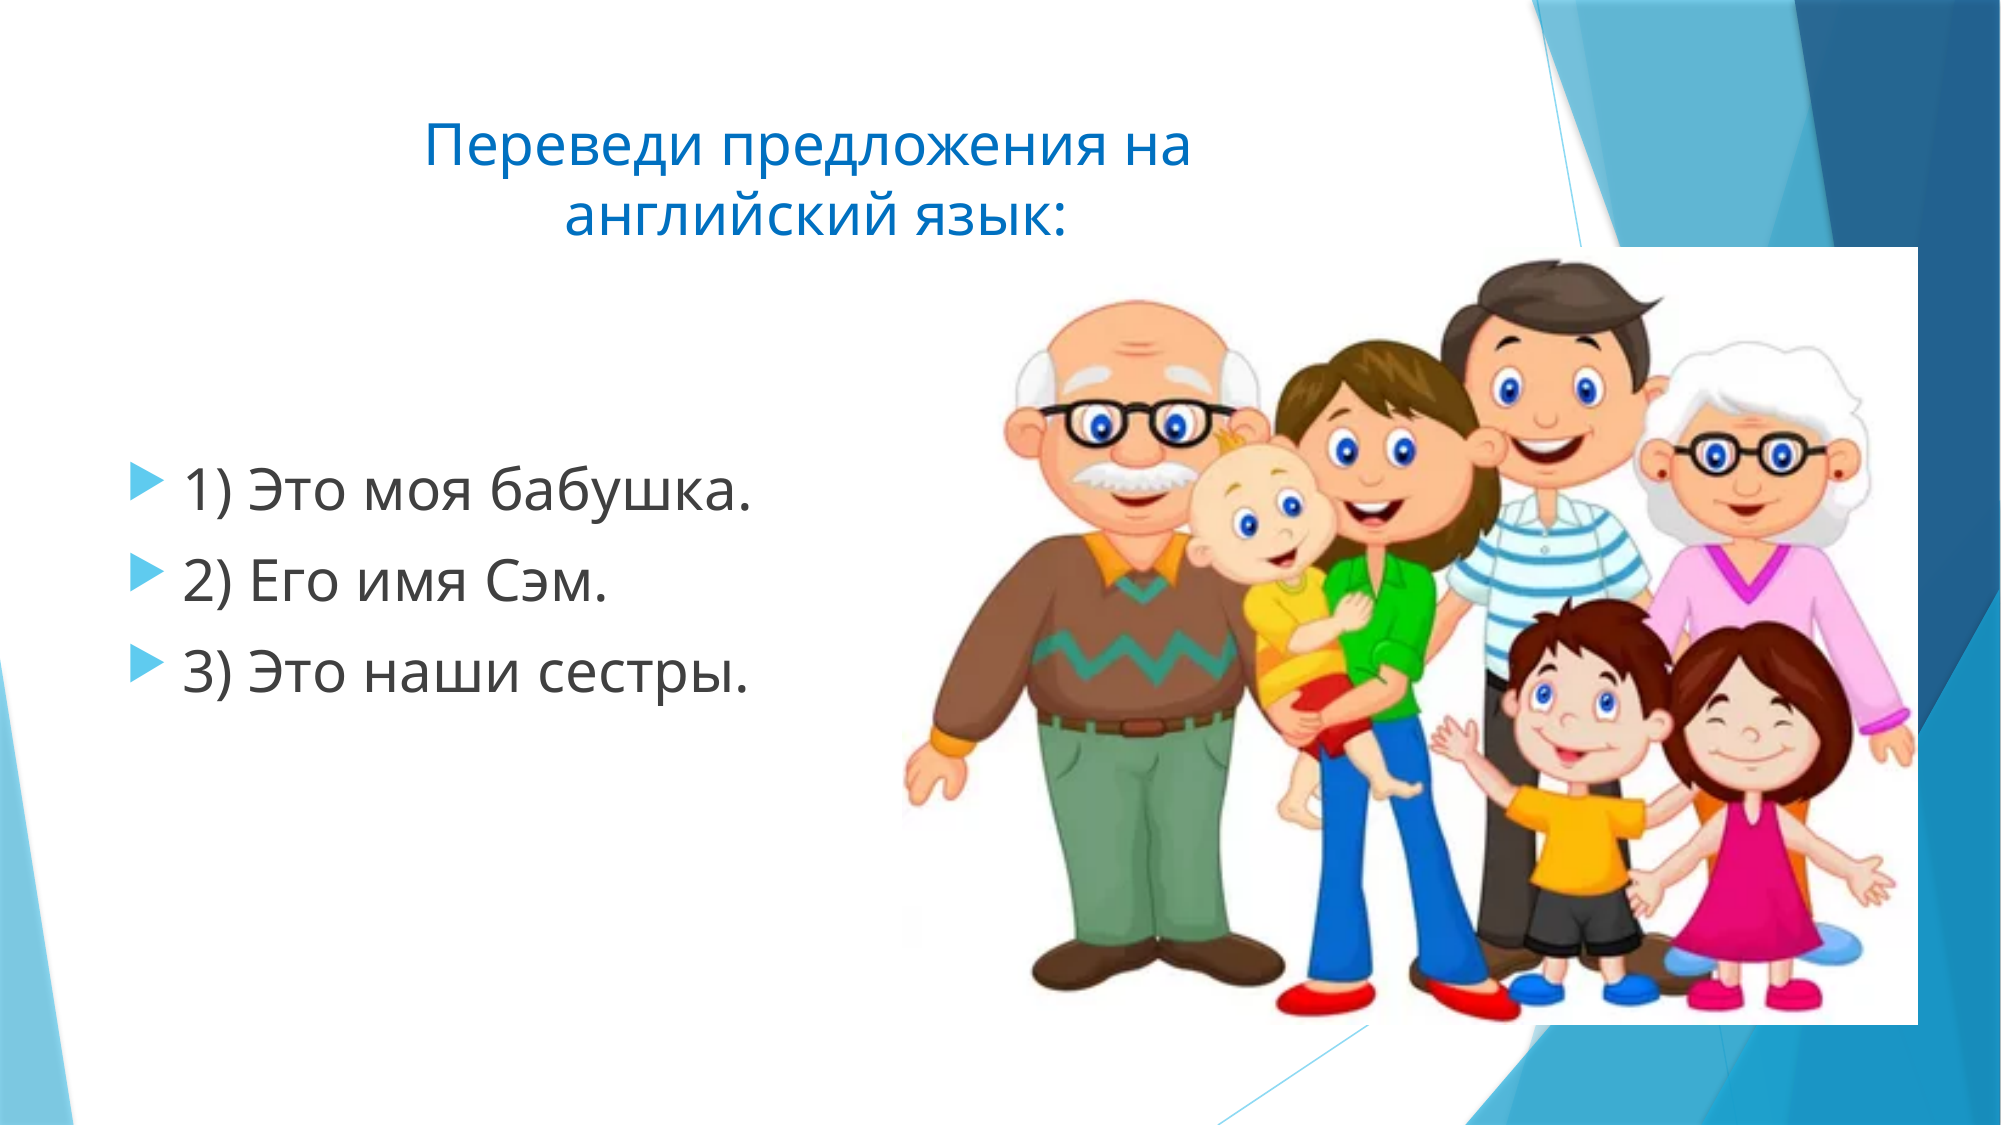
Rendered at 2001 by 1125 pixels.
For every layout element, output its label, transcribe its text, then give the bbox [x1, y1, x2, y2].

list 1) Это моя бабушка. 2) Его имя Сэм. 3) Это наши сестры. [111, 354, 798, 992]
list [901, 247, 1919, 1026]
title Переведи предложения на английский язык: [111, 99, 1522, 266]
